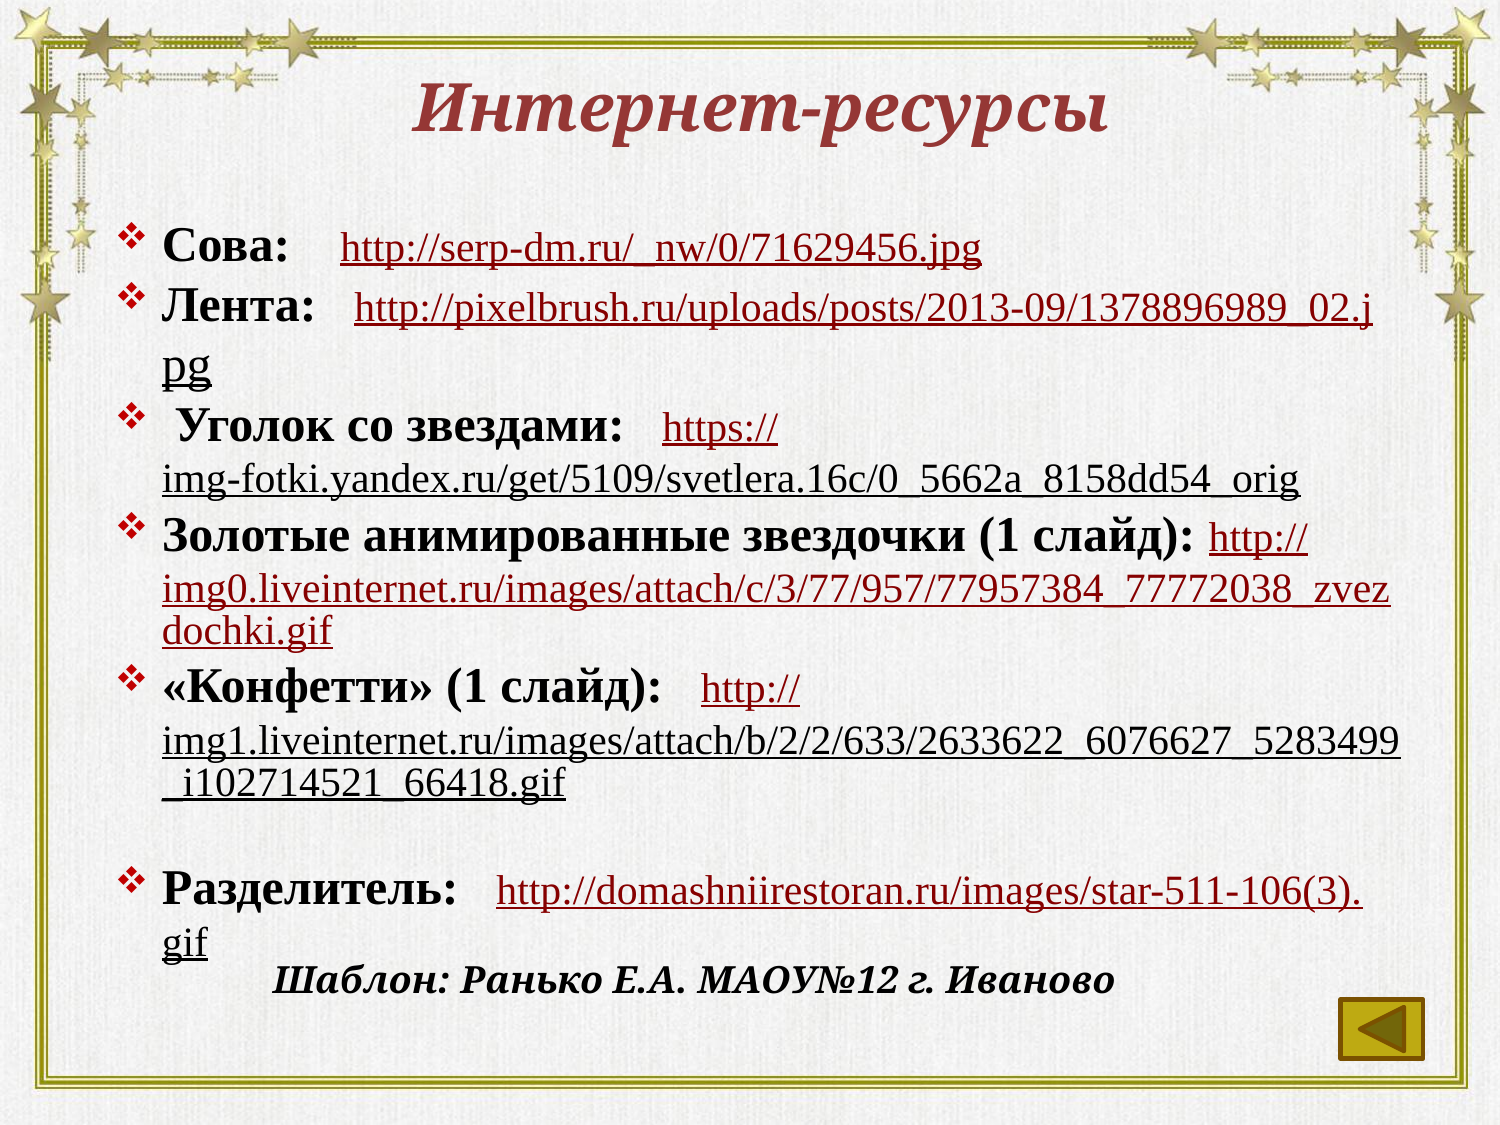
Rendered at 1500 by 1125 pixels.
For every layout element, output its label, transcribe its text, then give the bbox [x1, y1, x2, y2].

text_box Сова: http://serp-dm.ru/_nw/0/71629456.jpg Лента: http://pixelbrush.ru/uploads/posts/2013-09/1378896989_02.jpg Уголок со звездами: https://img-fotki.yandex.ru/get/5109/svetlera.16c/0_5662a_8158dd54_orig Золотые анимированные звездочки (1 слайд): http://img0.liveinternet.ru/images/attach/c/3/77/957/77957384_77772038_zvezdochki.gif «Конфетти» (1 слайд): http://img1.liveinternet.ru/images/attach/b/2/2/633/2633622_6076627_5283499_i102714521_66418.gif Разделитель: http://domashniirestoran.ru/images/star-511-106(3).gif [100, 203, 1424, 889]
picture [0, 0, 1500, 1125]
text_box Интернет-ресурсы [123, 92, 1400, 147]
text_box Шаблон: Ранько Е.А. МАОУ№12 г. Иваново [74, 948, 1315, 1009]
text_box [1338, 997, 1425, 1061]
